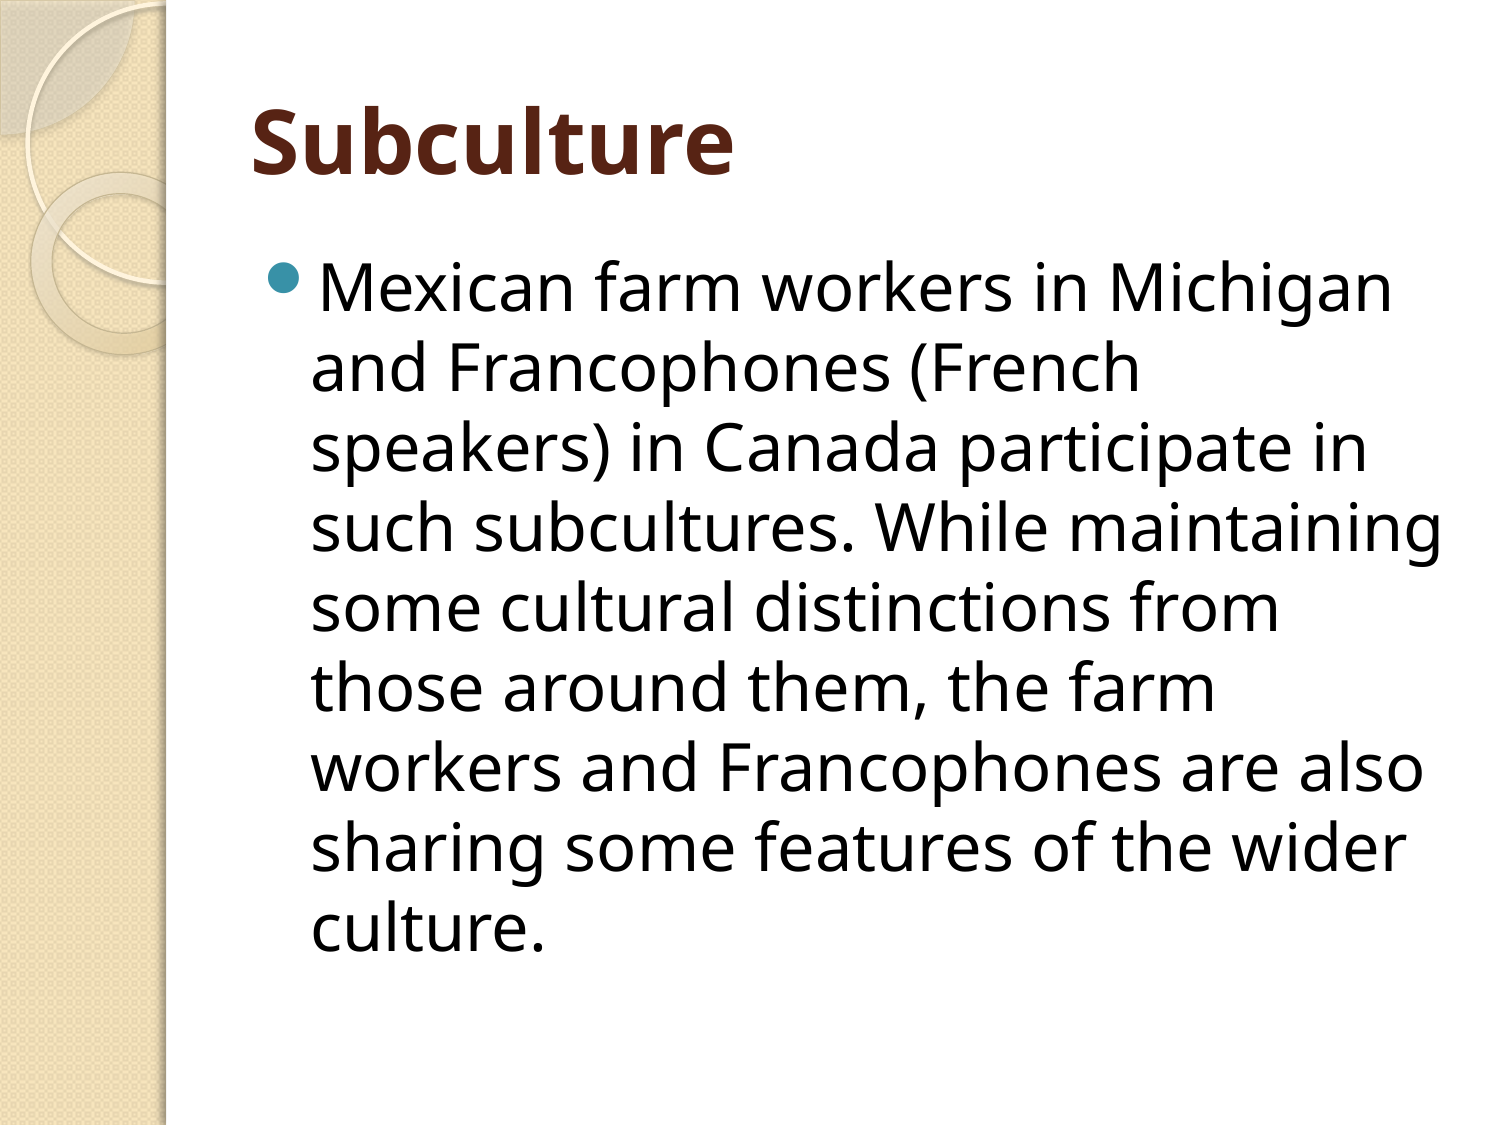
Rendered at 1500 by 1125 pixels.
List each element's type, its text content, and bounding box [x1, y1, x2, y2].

list Mexican farm workers in Michigan and Francophones (French speakers) in Canada participate in such subcultures. While maintaining some cultural distinctions from those around them, the farm workers and Francophones are also sharing some features of the wider culture. [235, 237, 1466, 1025]
title Subculture [235, 45, 1466, 233]
